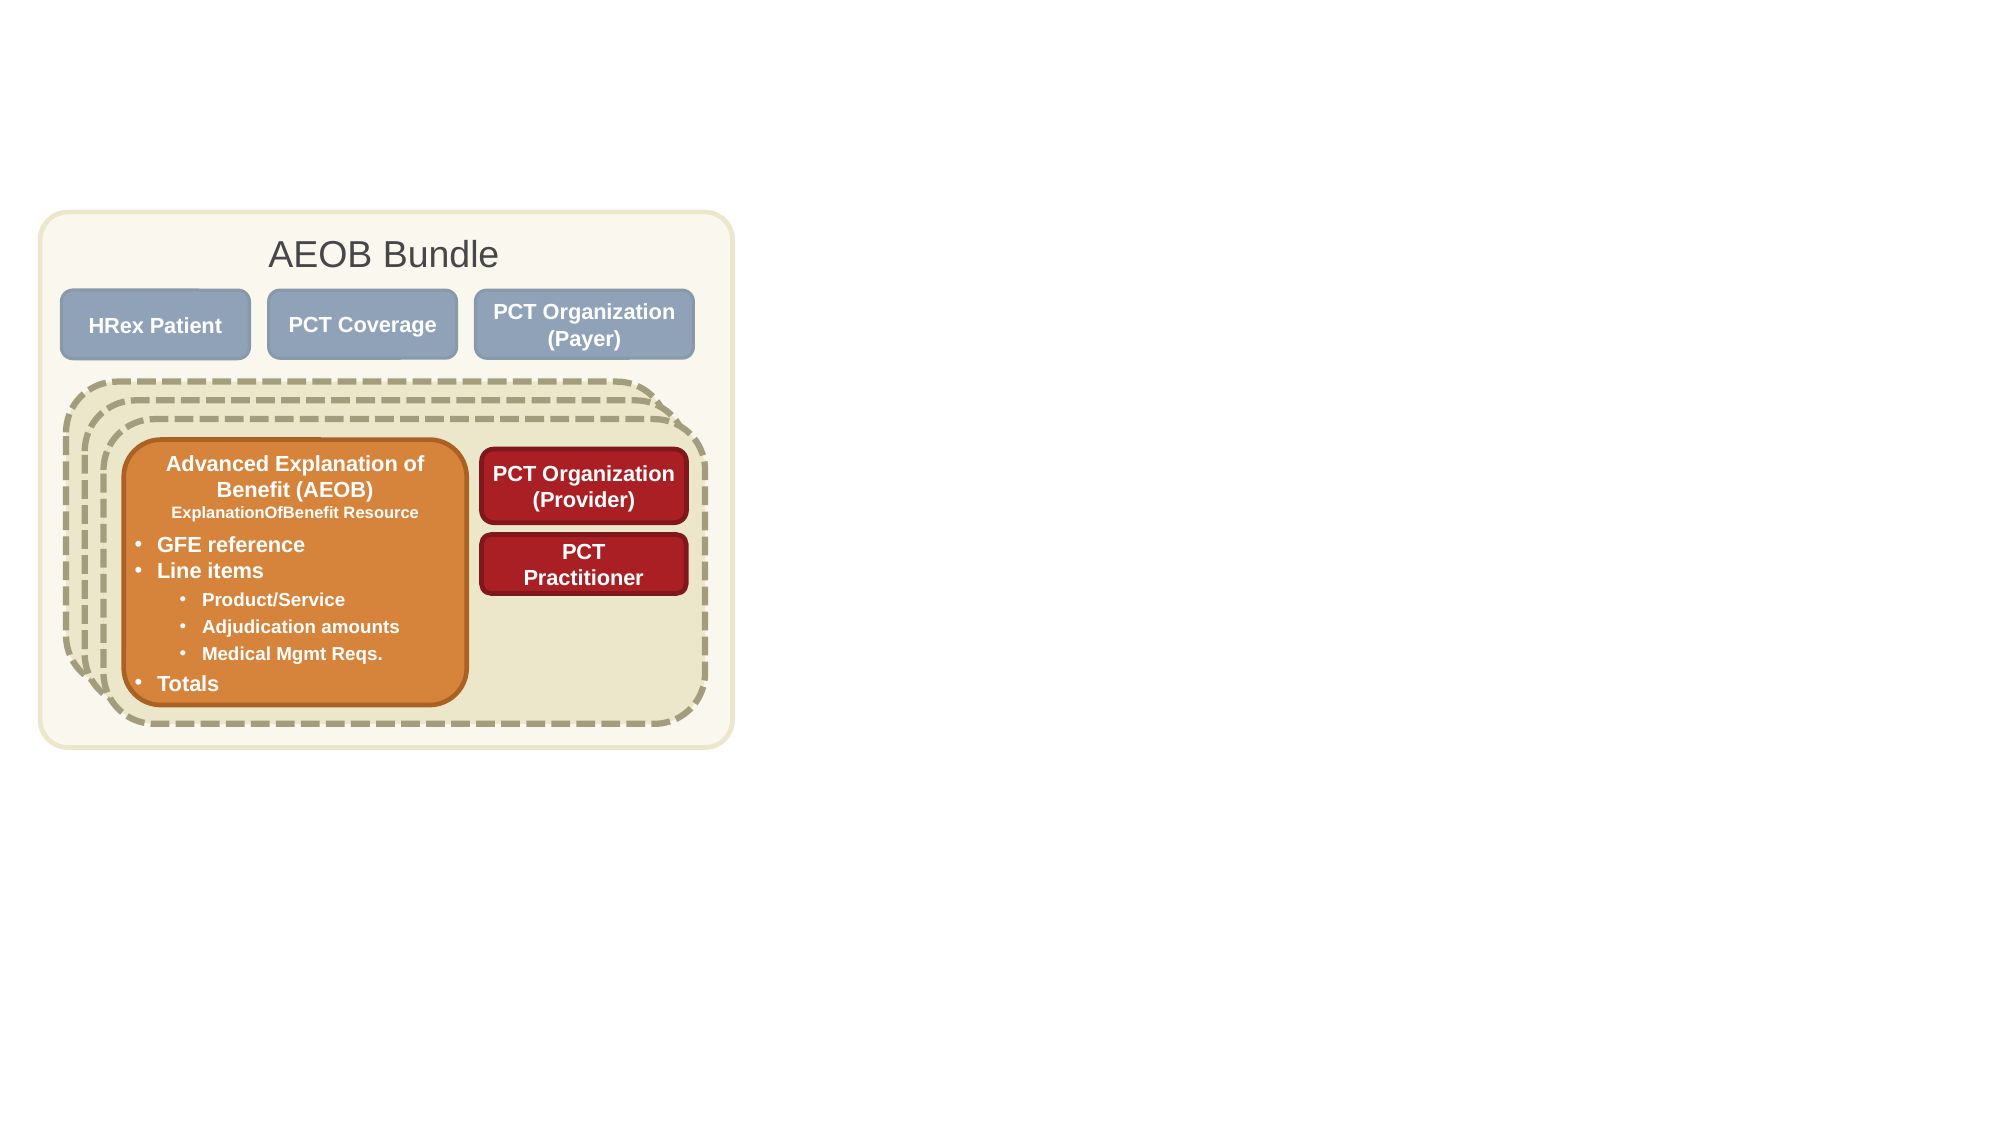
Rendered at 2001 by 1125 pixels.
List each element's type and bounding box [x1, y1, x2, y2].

text_box [40, 211, 733, 748]
